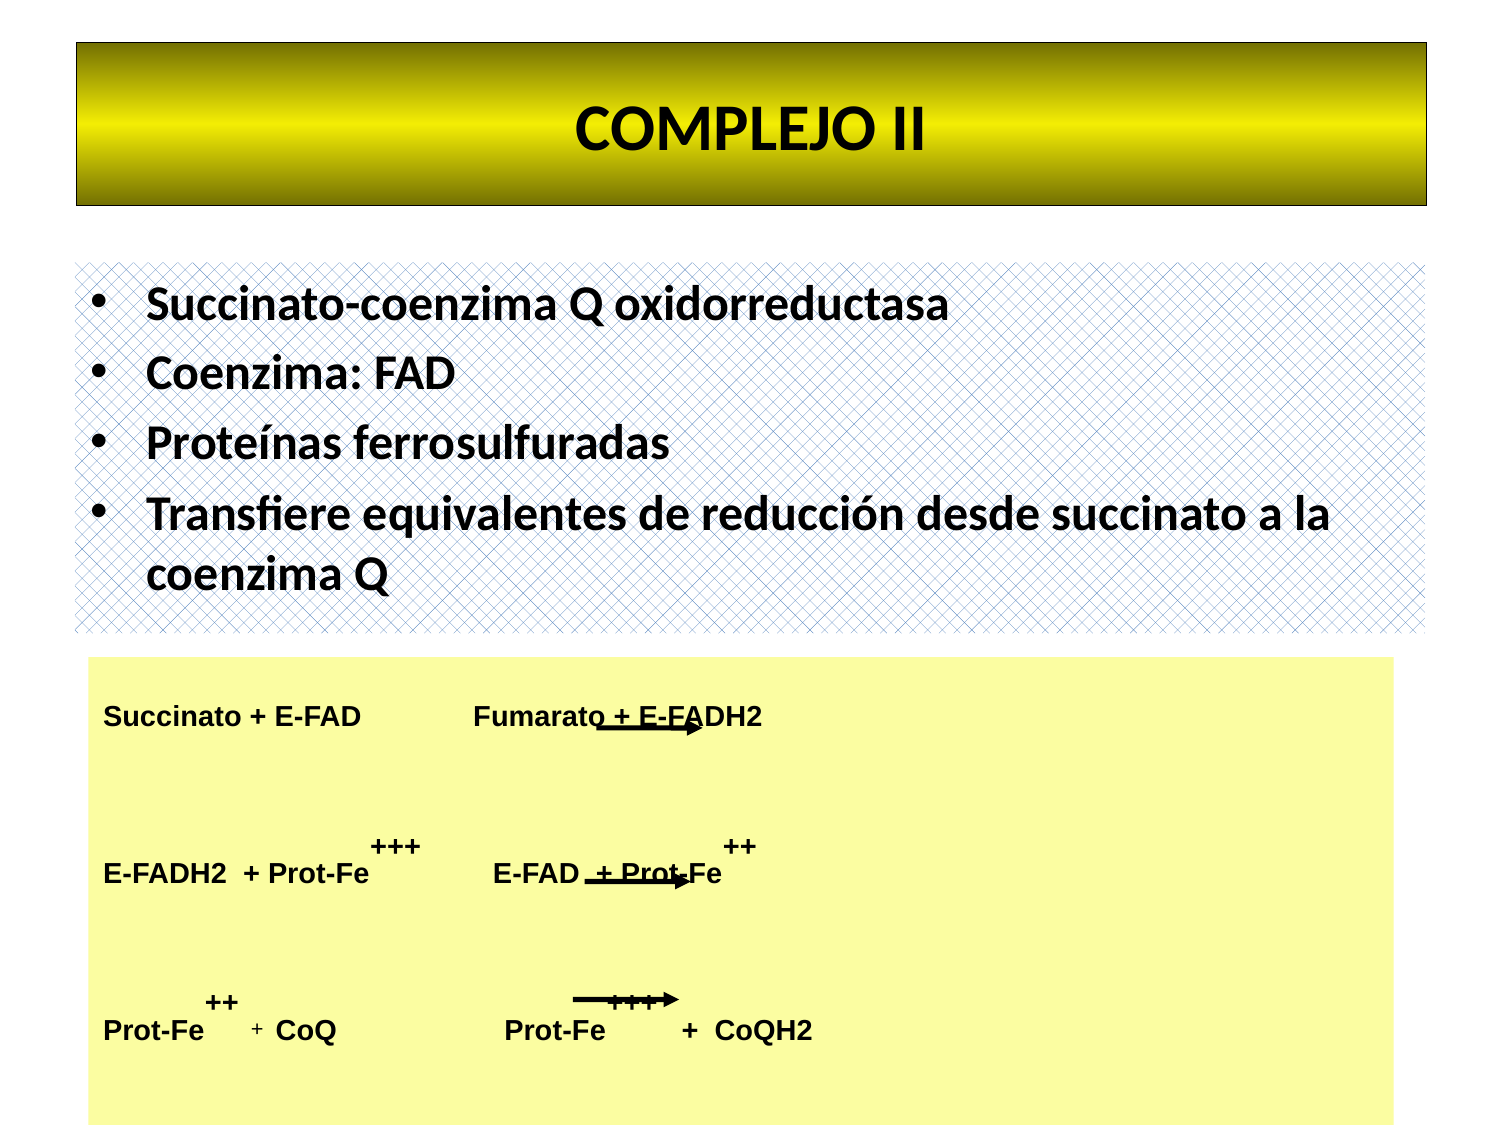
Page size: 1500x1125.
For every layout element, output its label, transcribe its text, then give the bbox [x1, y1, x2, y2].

list Succinato-coenzima Q oxidorreductasa Coenzima: FAD Proteínas ferrosulfuradas Transfiere equivalentes de reducción desde succinato a la coenzima Q [75, 262, 1425, 634]
text_box Succinato + E-FAD Fumarato + E-FADH2 E-FADH2 + Prot-Fe+++ E-FAD + Prot-Fe++ Prot-Fe++ + CoQ Prot-Fe+++ + CoQH2 [88, 657, 1394, 1125]
text_box [584, 875, 691, 888]
title COMPLEJO II [76, 42, 1427, 206]
text_box [572, 993, 680, 1006]
text_box [596, 721, 703, 735]
